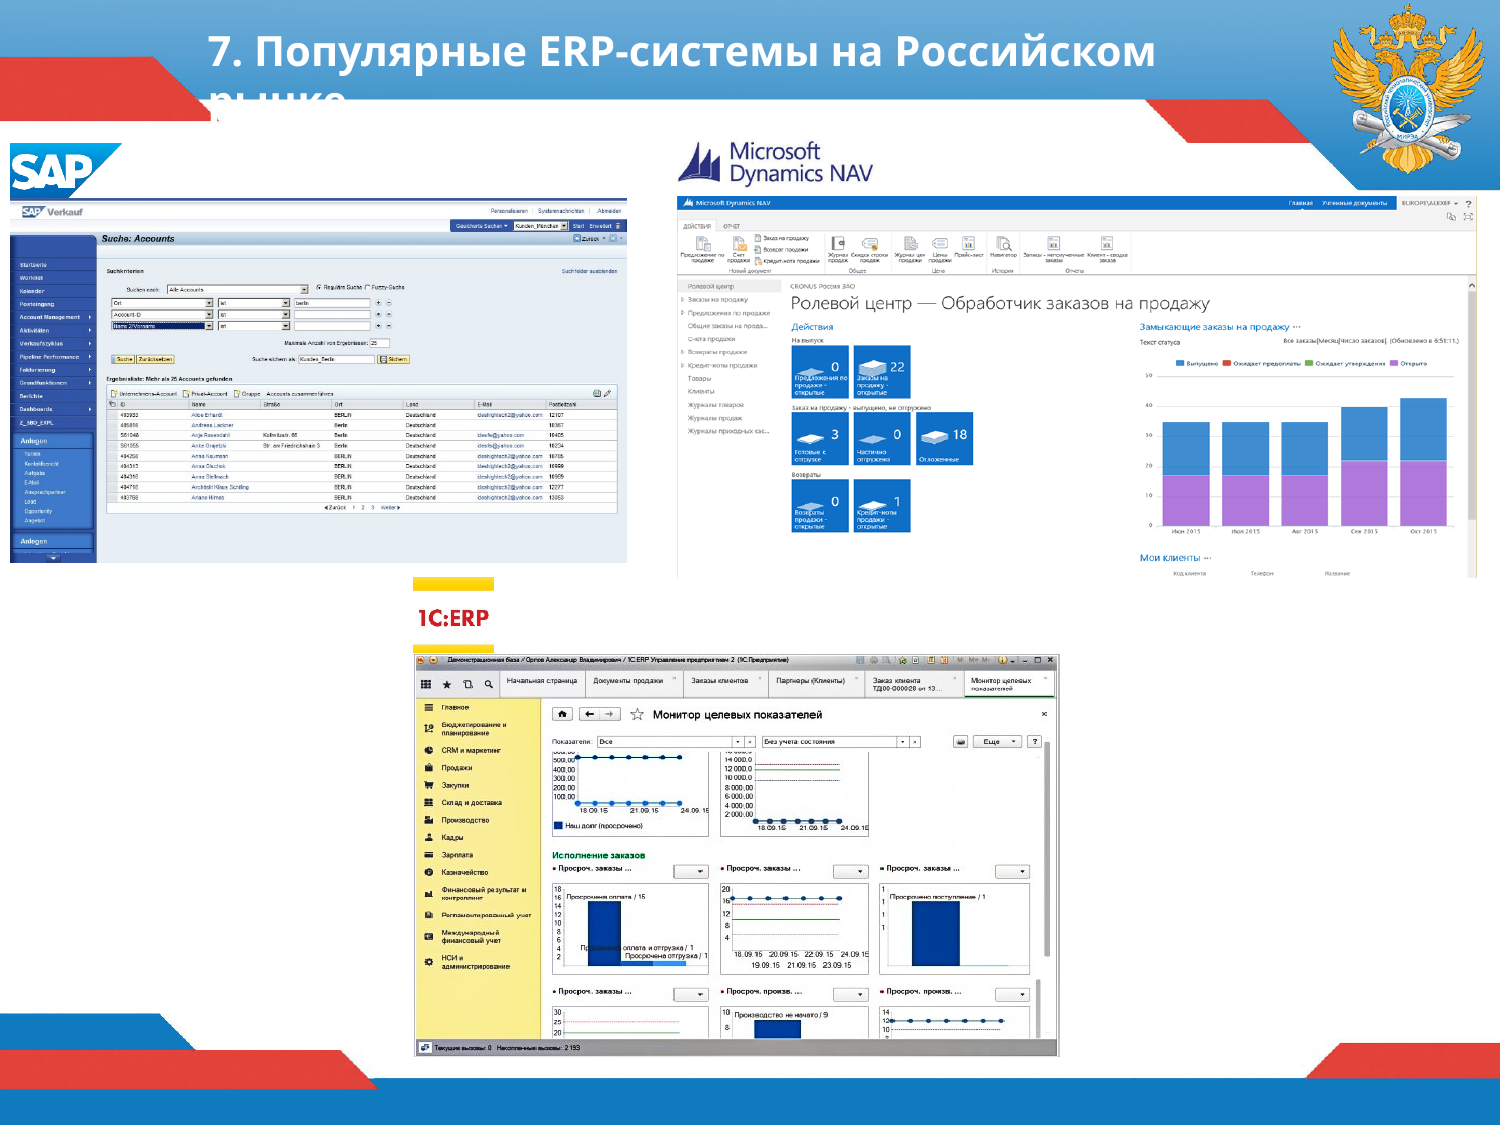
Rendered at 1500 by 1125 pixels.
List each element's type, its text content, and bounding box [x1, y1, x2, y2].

text_box 7. Популярные ERP-системы на Российском рынке [192, 17, 1308, 96]
picture [0, 0, 1500, 1125]
